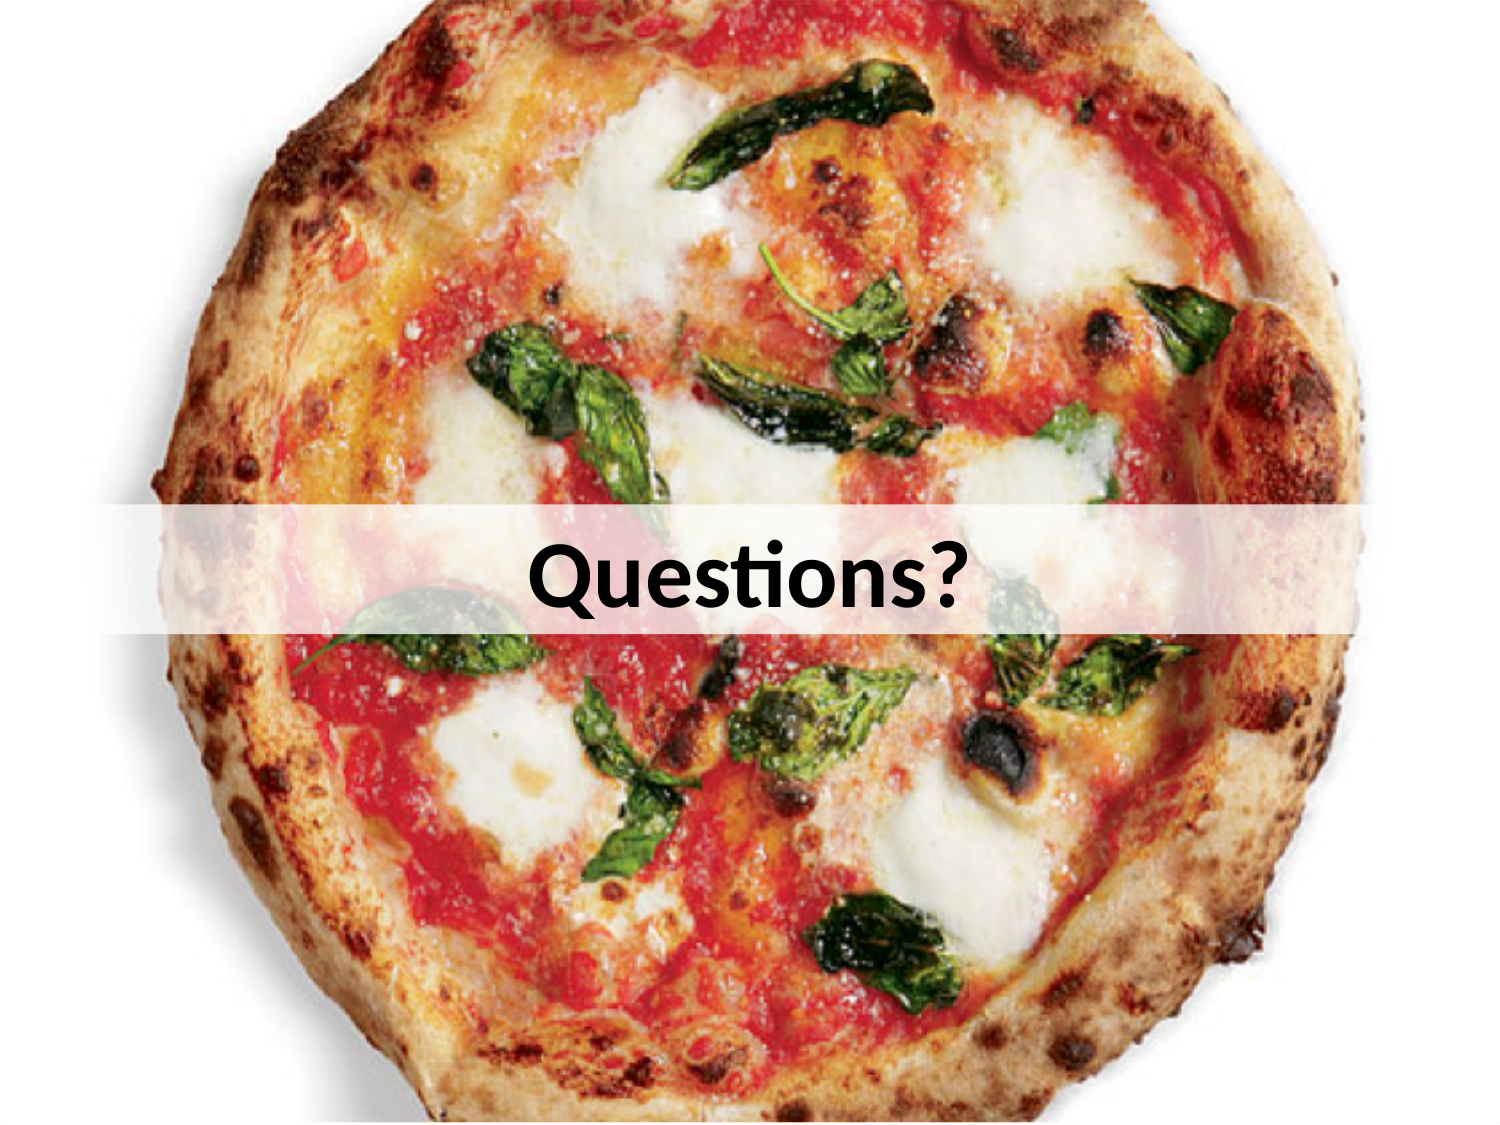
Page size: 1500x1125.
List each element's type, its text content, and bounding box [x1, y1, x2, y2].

text_box Questions? [62, 504, 1438, 635]
picture [0, 0, 1500, 1125]
